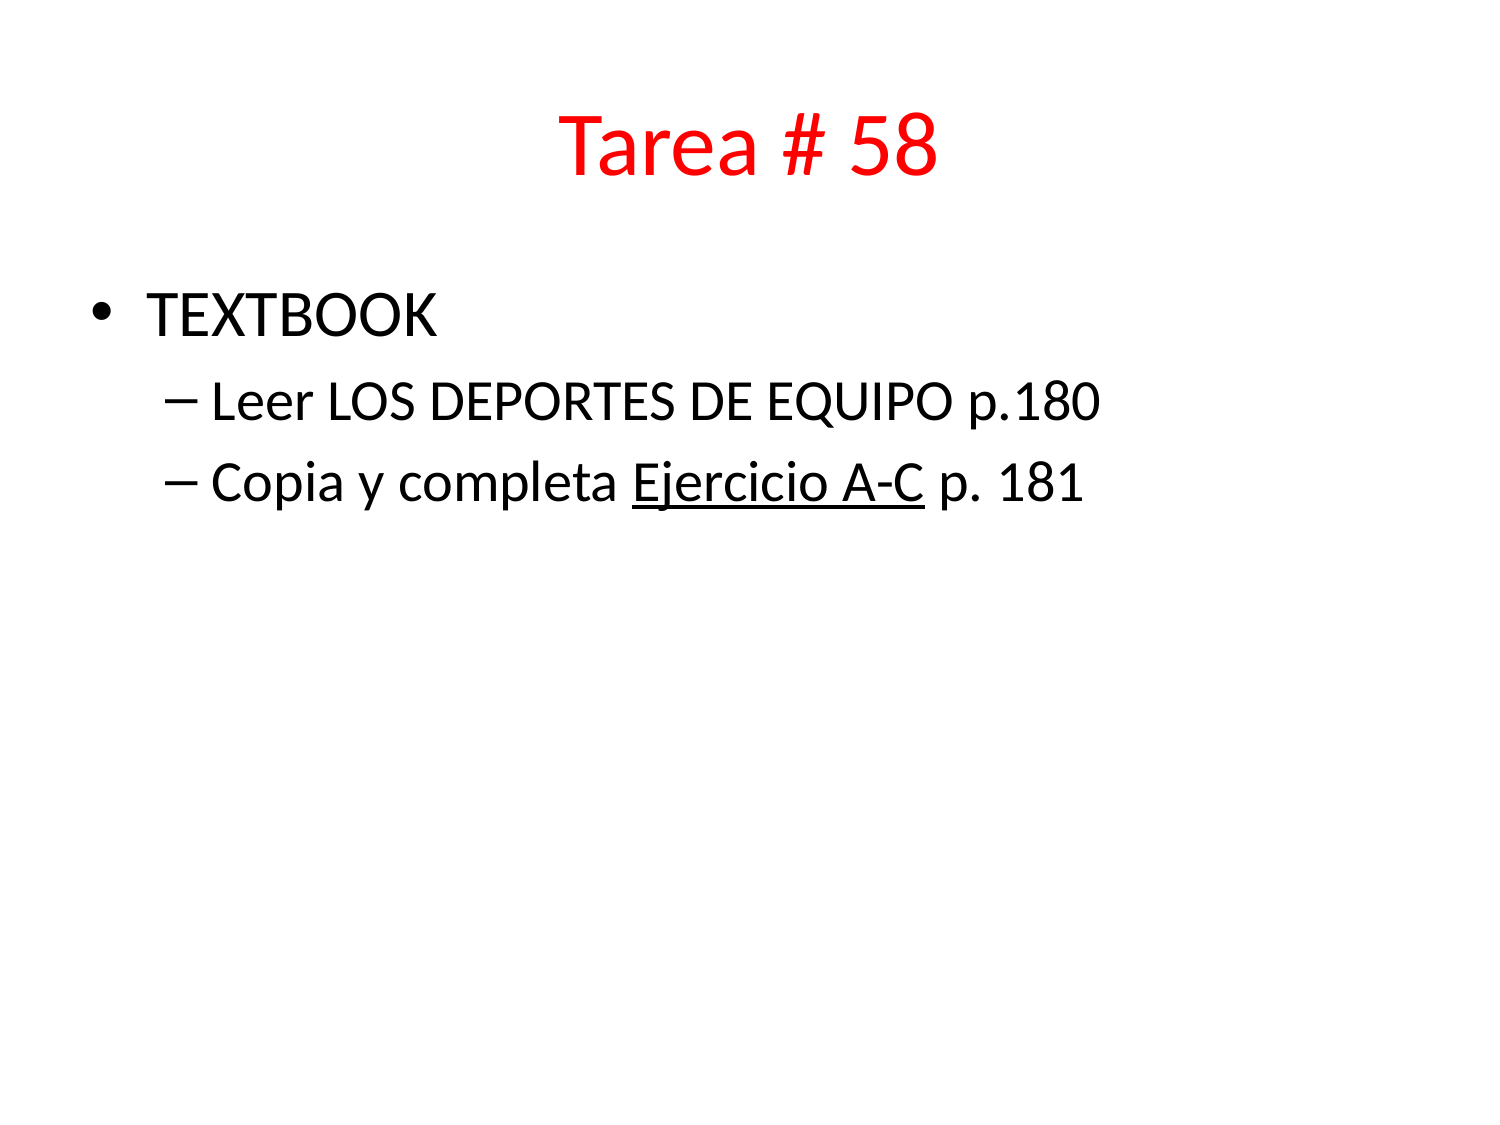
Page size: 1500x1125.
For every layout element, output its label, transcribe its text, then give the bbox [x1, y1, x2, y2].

title Tarea # 58 [75, 45, 1425, 233]
list TEXTBOOK Leer LOS DEPORTES DE EQUIPO p.180 Copia y completa Ejercicio A-C p. 181 [75, 262, 1425, 1005]
